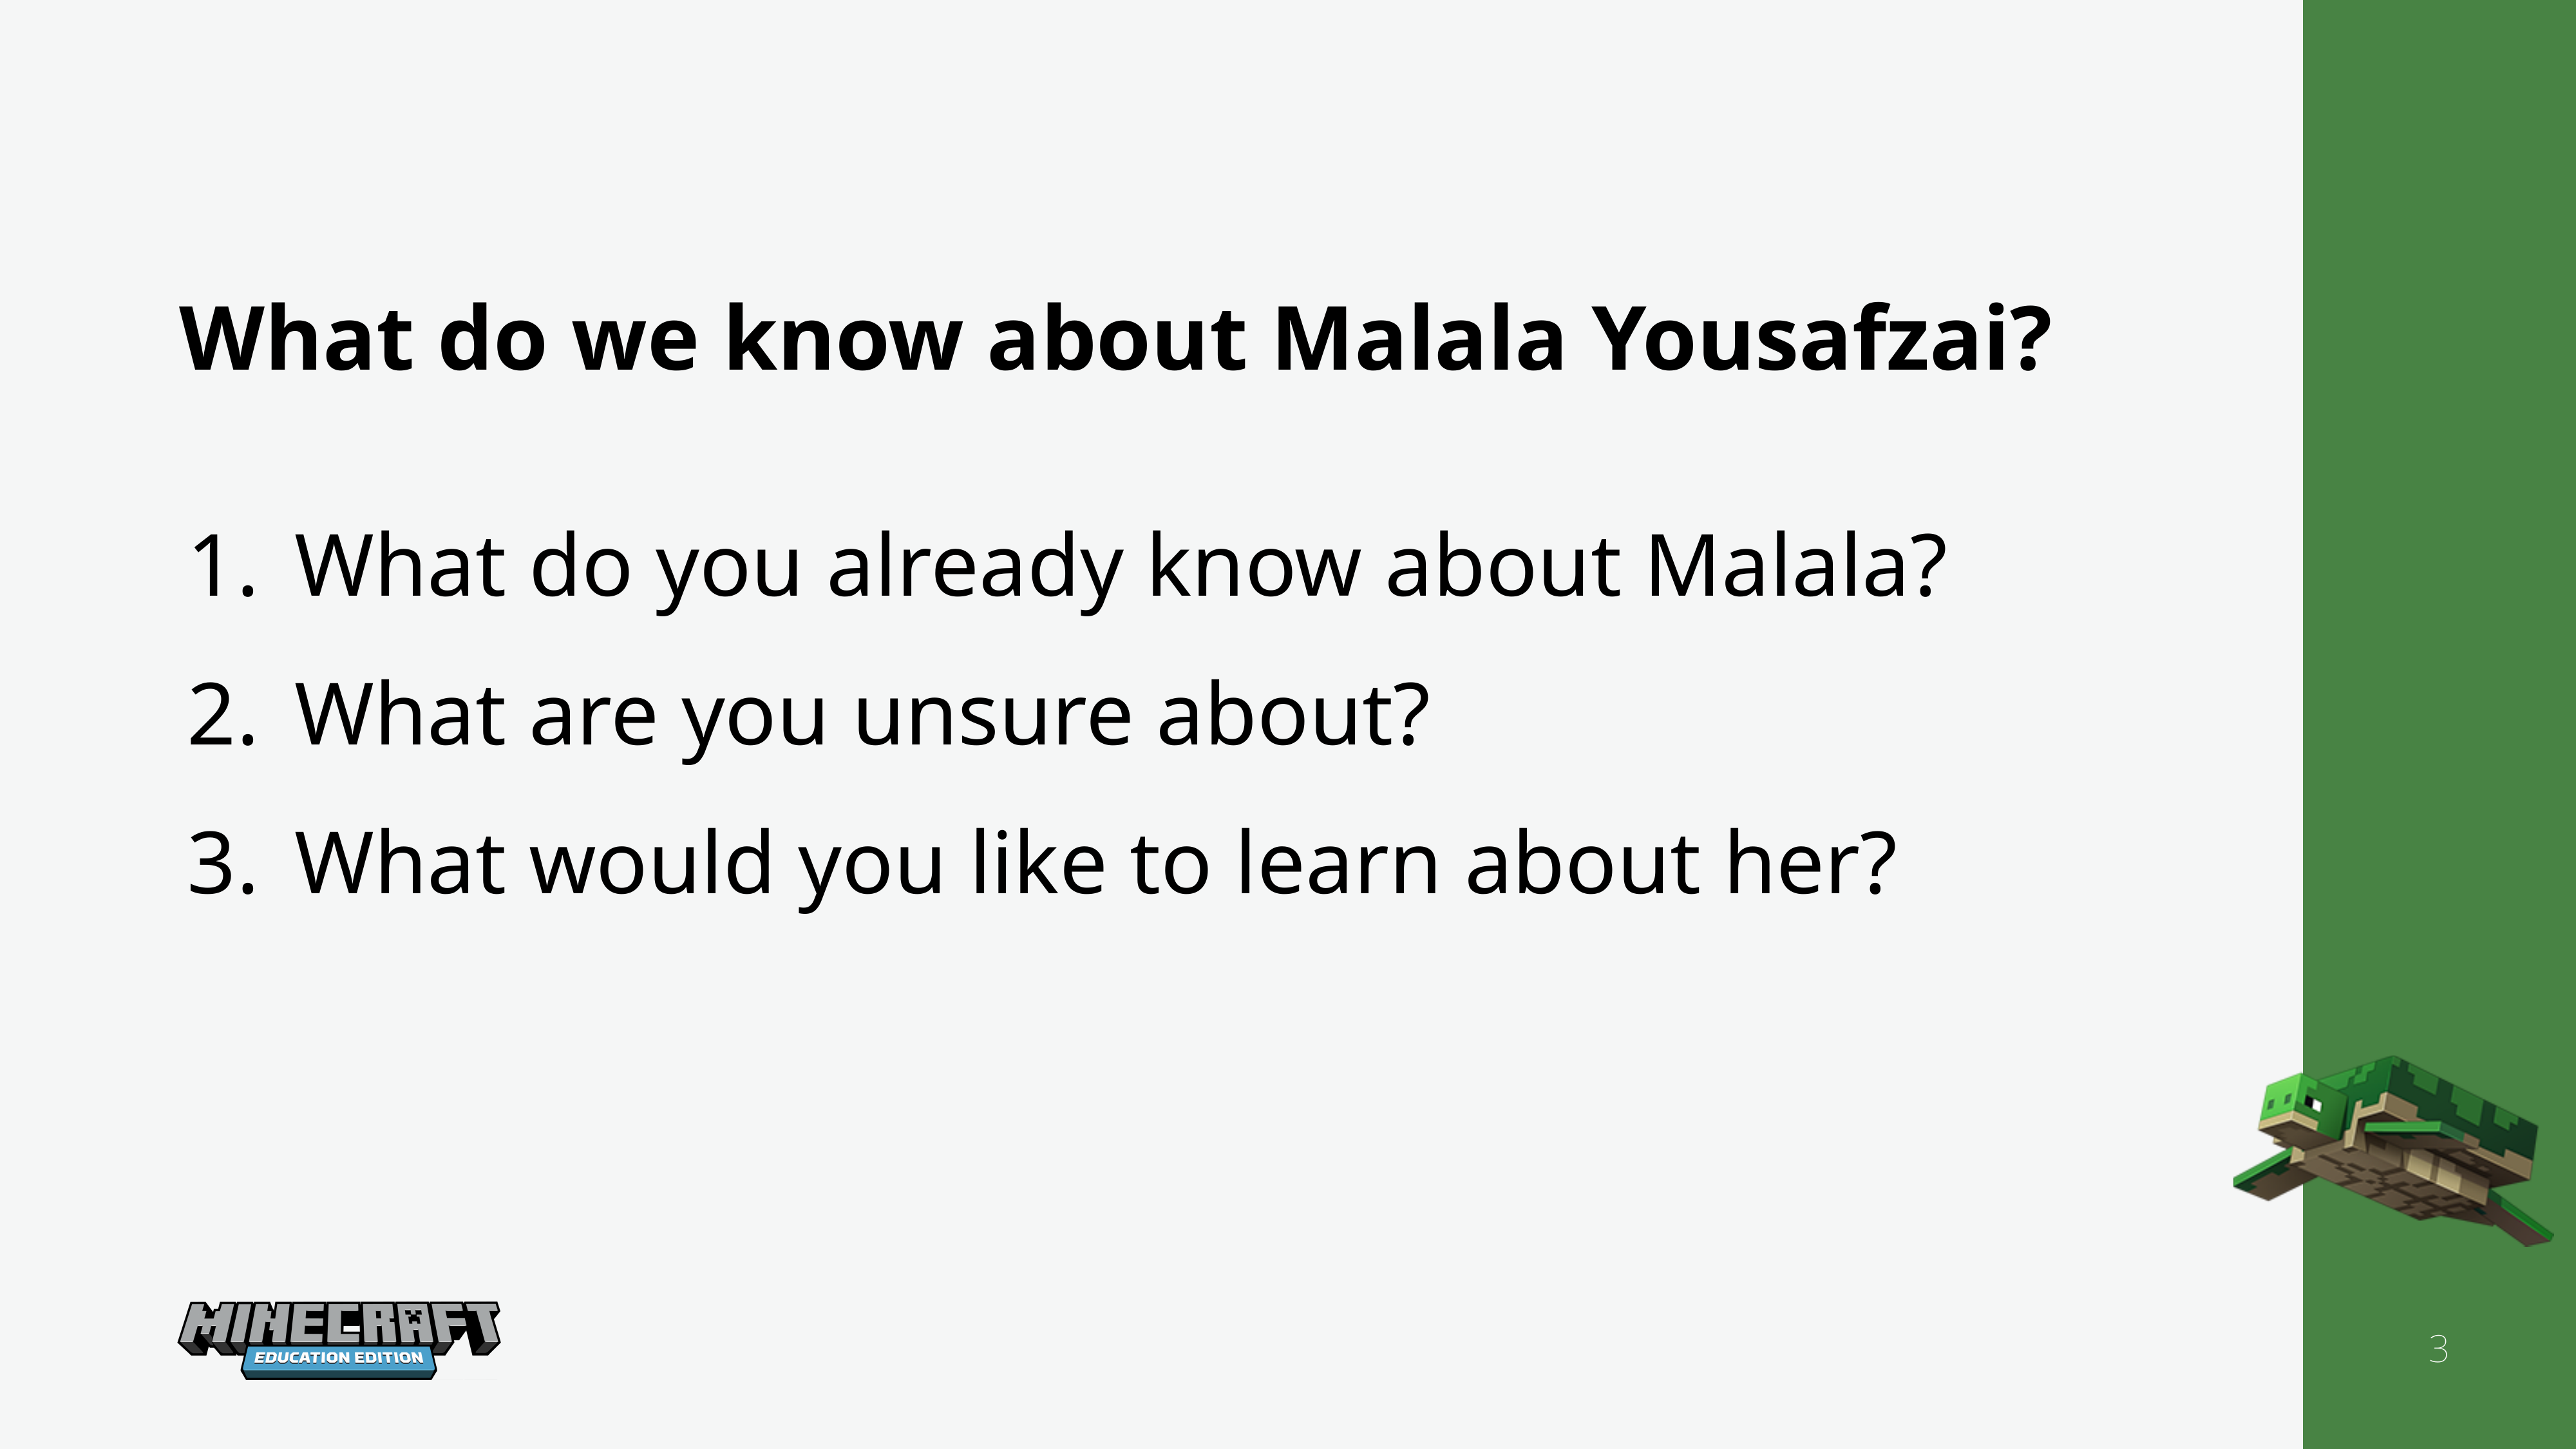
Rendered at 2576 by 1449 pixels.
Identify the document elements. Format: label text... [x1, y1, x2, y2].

picture [177, 1352, 501, 1380]
slide_number 3 [2401, 1352, 2478, 1403]
list What do you already know about Malala? What are you unsure about? What would you like to learn about her? [152, 483, 2555, 1352]
title What do we know about Malala Yousafzai? [152, 254, 2555, 418]
